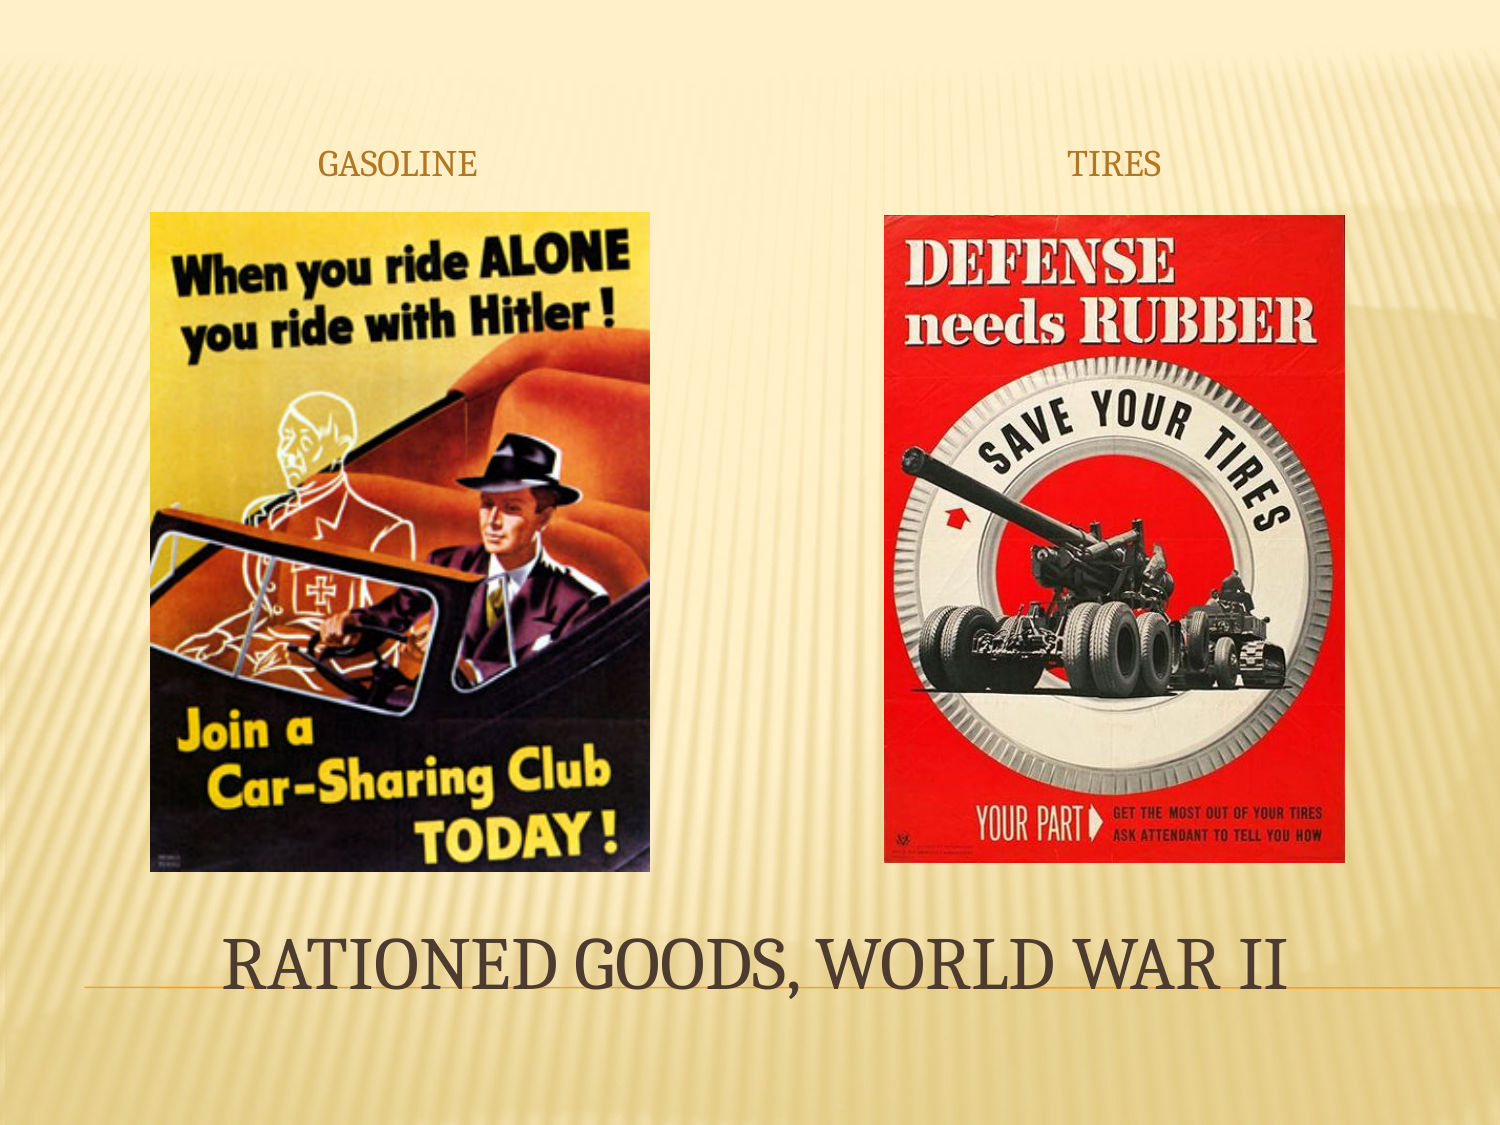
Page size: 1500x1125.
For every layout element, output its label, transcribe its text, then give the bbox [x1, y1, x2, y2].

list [149, 212, 651, 872]
title Rationed goods, World war II [50, 887, 1463, 1033]
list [883, 215, 1345, 863]
list tires [761, 109, 1467, 215]
list gasoline [46, 109, 750, 215]
